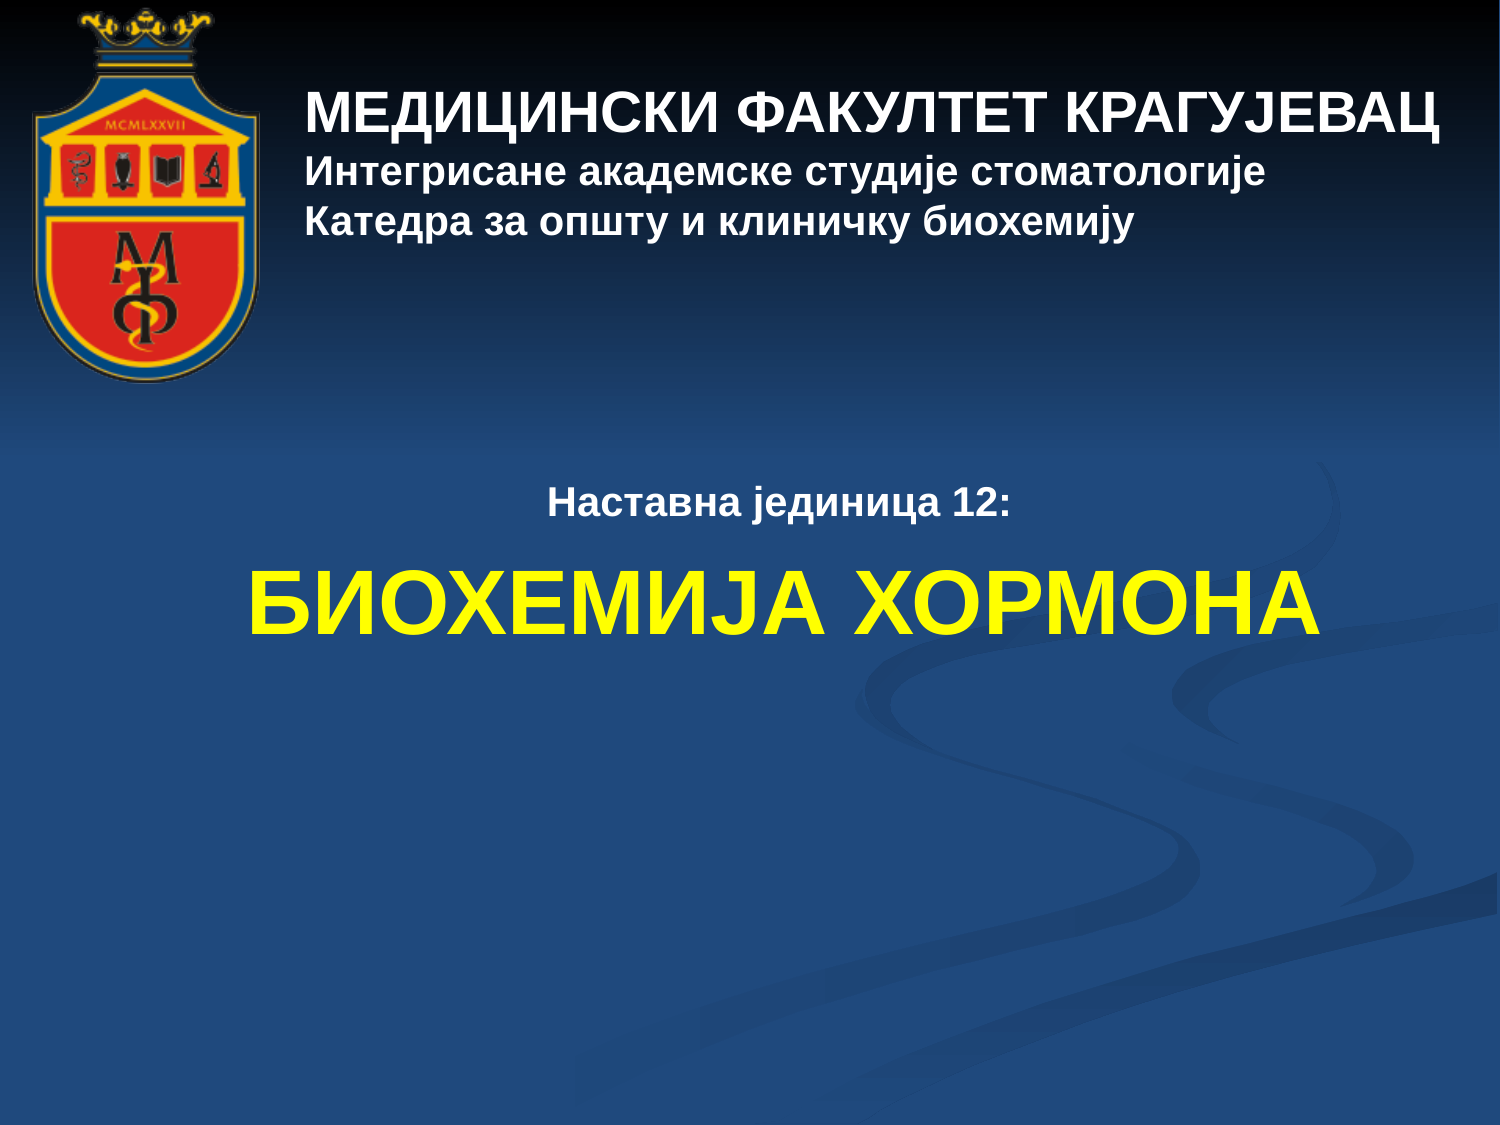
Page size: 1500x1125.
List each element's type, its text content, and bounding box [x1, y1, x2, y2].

subtitle Наставна јединица 12: БИОХЕМИЈА ХОРМОНА [123, 408, 1448, 1059]
text_box МЕДИЦИНСКИ ФАКУЛТЕТ КРАГУЈЕВАЦ Интегрисане академске студије стоматологије Катедра за општу и клиничку биохемију [291, 66, 1471, 252]
picture [0, 0, 288, 393]
